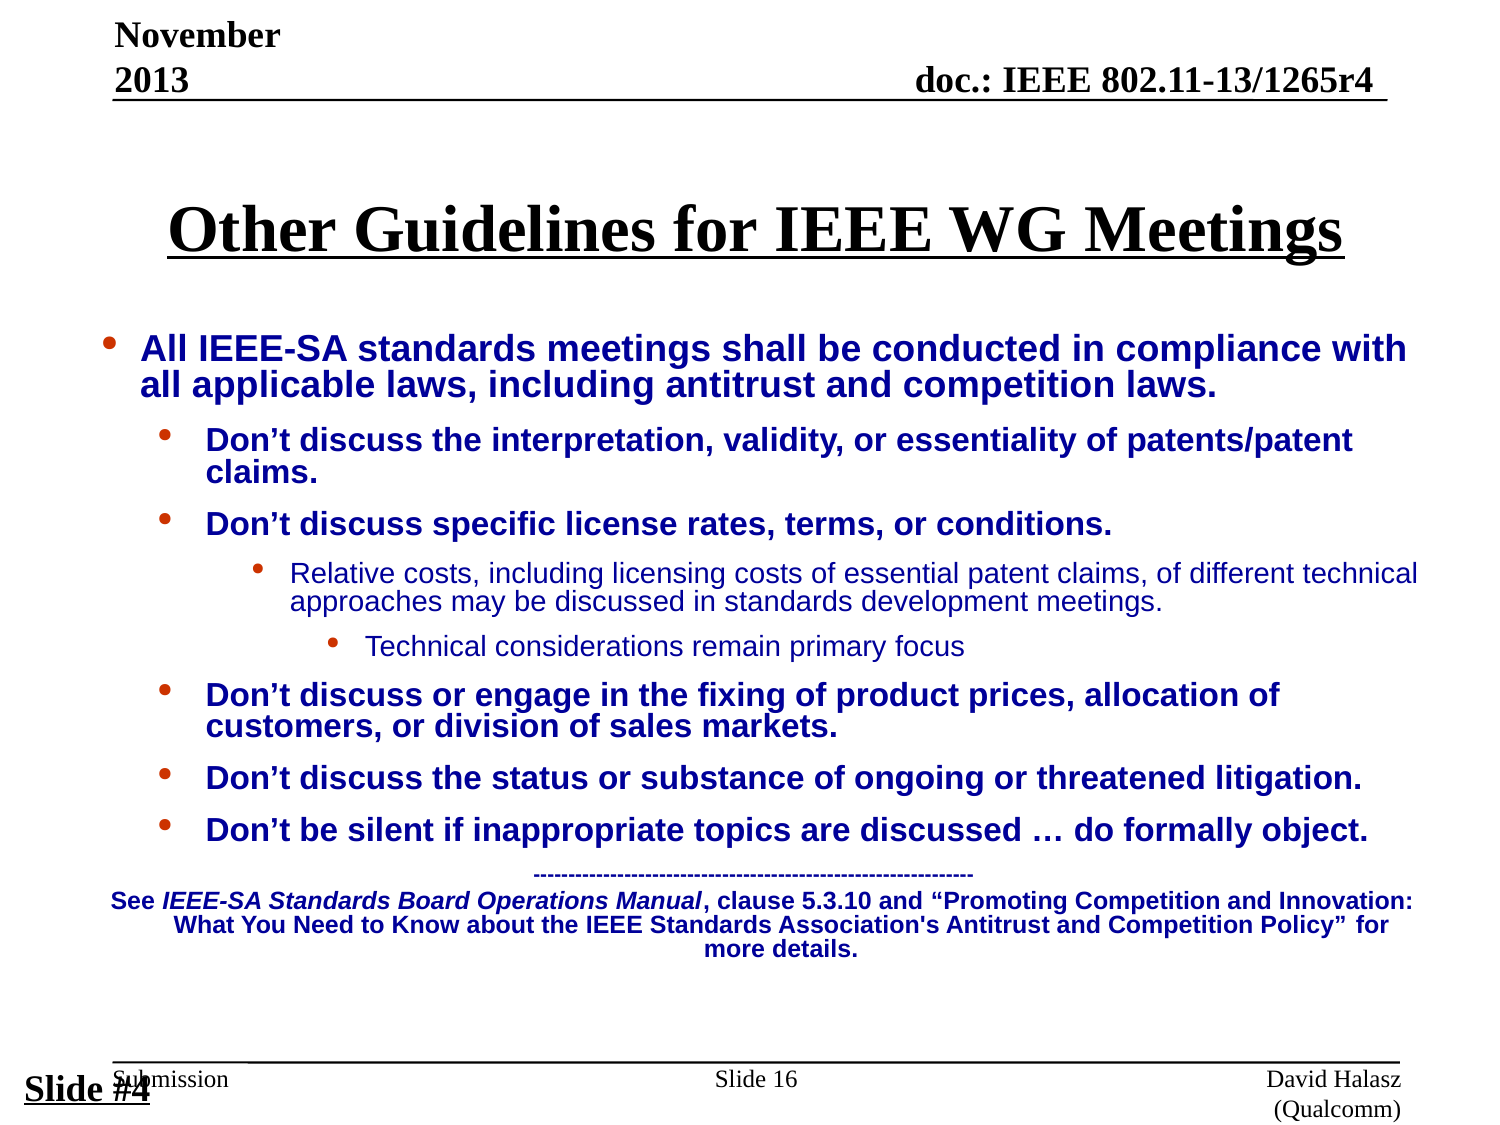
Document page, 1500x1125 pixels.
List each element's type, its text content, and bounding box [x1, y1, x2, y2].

text_box [87, 37, 1438, 163]
text_box Slide #4 [9, 1056, 166, 1116]
footer David Halasz (Qualcomm) [1264, 1061, 1402, 1093]
title Other Guidelines for IEEE WG Meetings [62, 174, 1451, 276]
text_box All IEEE-SA standards meetings shall be conducted in compliance with all applicable laws, including antitrust and competition laws. Don’t discuss the interpretation, validity, or essentiality of patents/patent claims. Don’t discuss specific license rates, terms, or conditions. Relative costs, including licensing costs of essential patent claims, of different technical approaches may be discussed in standards development meetings. Technical considerations remain primary focus Don’t discuss or engage in the fixing of product prices, allocation of customers, or division of sales markets. Don’t discuss the status or substance of ongoing or threatened litigation. Don’t be silent if inappropriate topics are discussed … do formally object. --------------------------------------------------------------- See IEEE-SA Standards Board Operations Manual, clause 5.3.10 and “Promoting Competition and Innovation: What You Need to Know about the IEEE Standards Association's Antitrust and Competition Policy” for more details. [87, 299, 1438, 1038]
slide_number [114, 54, 333, 101]
slide_number Slide 16 [712, 1061, 800, 1093]
